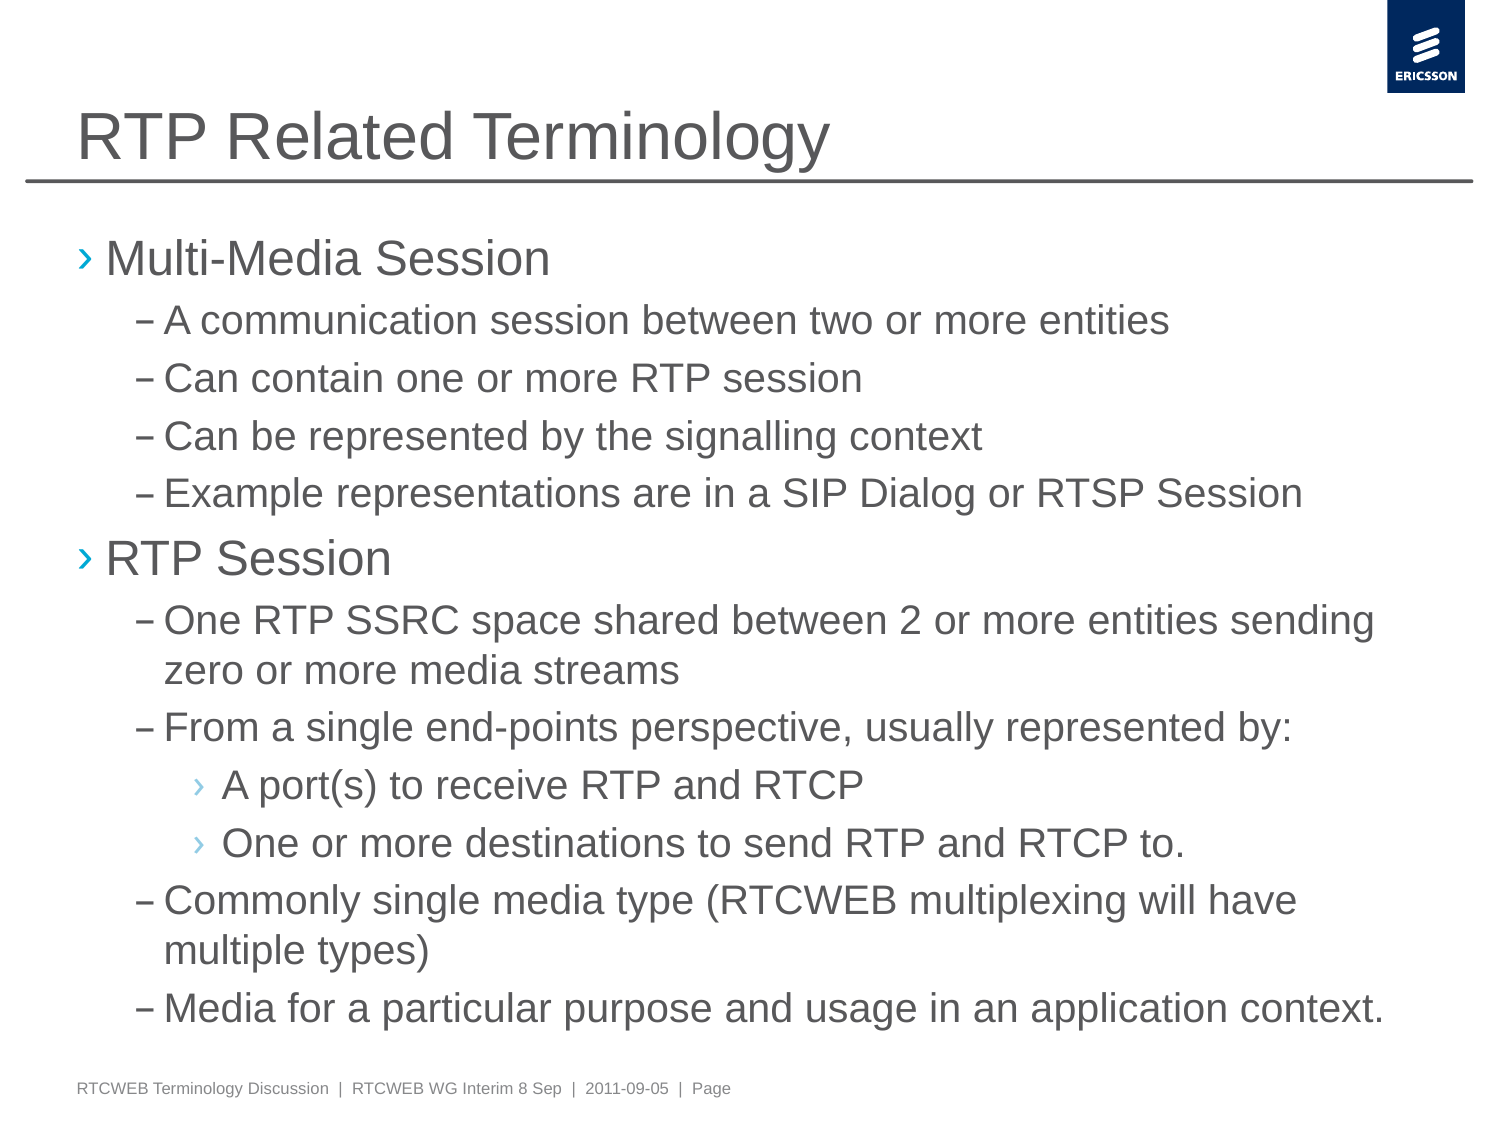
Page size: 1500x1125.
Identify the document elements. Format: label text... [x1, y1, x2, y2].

title RTP Related Terminology [64, 91, 1349, 173]
list Multi-Media Session A communication session between two or more entities Can contain one or more RTP session Can be represented by the signalling context Example representations are in a SIP Dialog or RTSP Session RTP Session One RTP SSRC space shared between 2 or more entities sending zero or more media streams From a single end-points perspective, usually represented by: A port(s) to receive RTP and RTCP One or more destinations to send RTP and RTCP to. Commonly single media type (RTCWEB multiplexing will have multiple types) Media for a particular purpose and usage in an application context. [65, 225, 1436, 1035]
